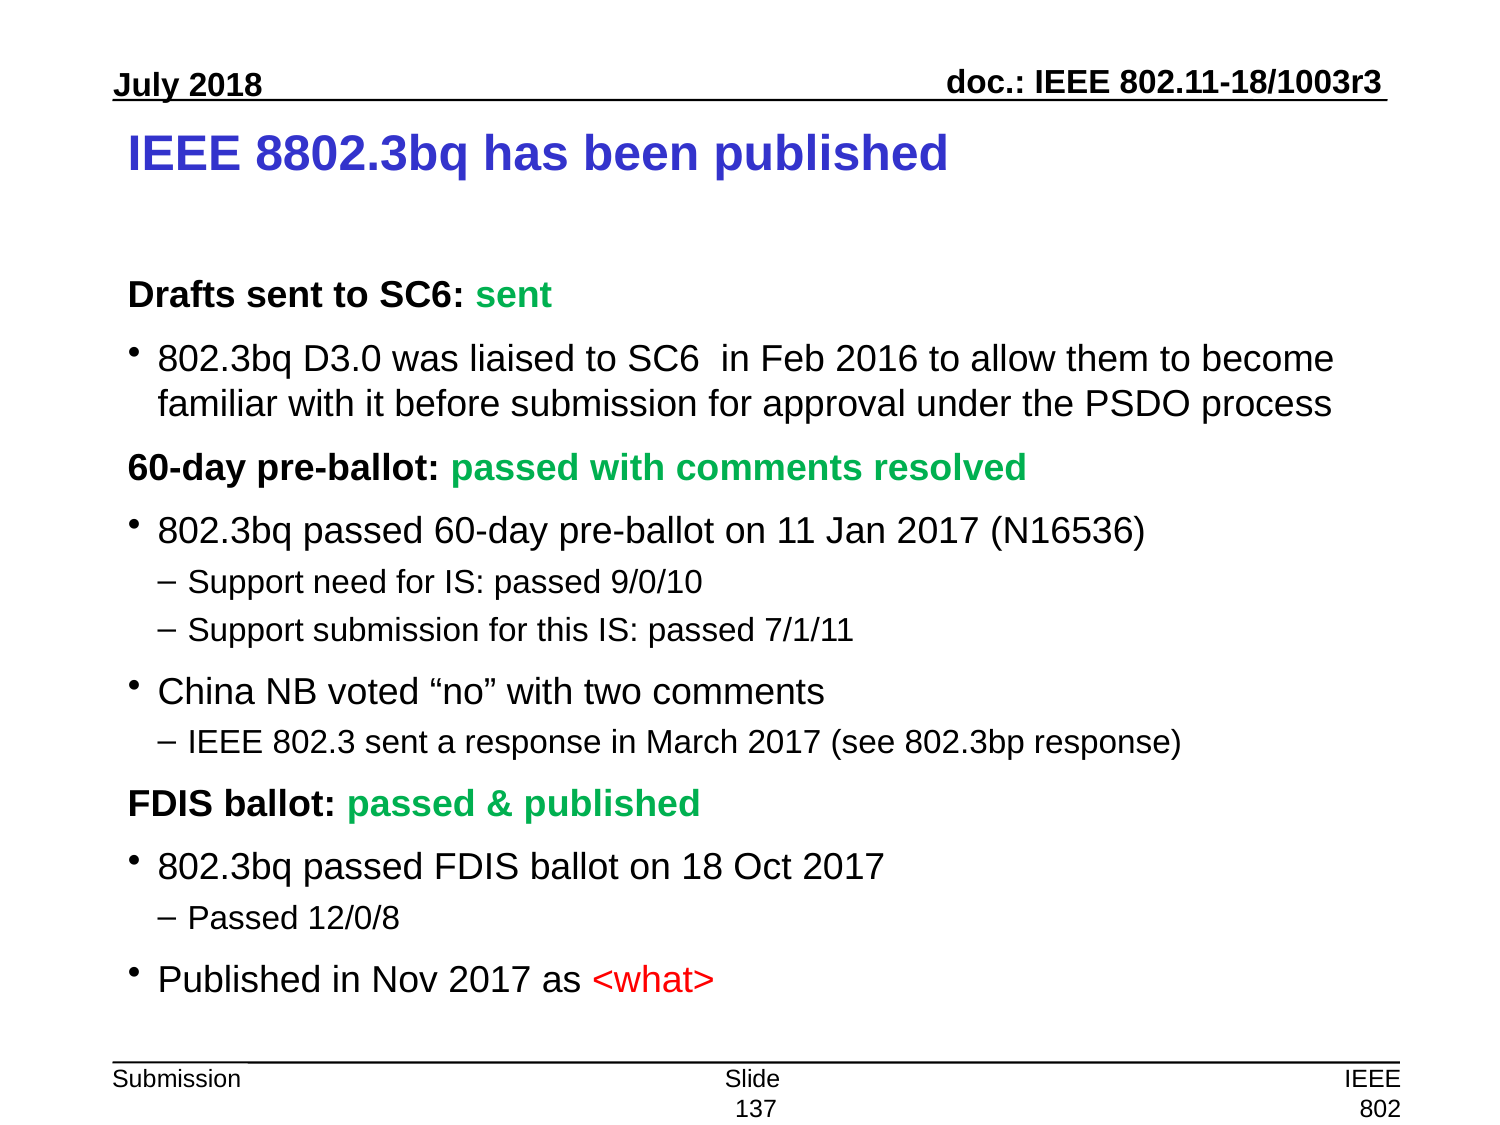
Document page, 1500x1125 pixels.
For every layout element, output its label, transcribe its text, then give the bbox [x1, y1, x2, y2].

footer IEEE 802 [1320, 1061, 1402, 1093]
slide_number Slide 137 [709, 1061, 803, 1093]
title IEEE 8802.3bq has been published [112, 112, 1388, 262]
list Drafts sent to SC6: sent 802.3bq D3.0 was liaised to SC6 in Feb 2016 to allow them to become familiar with it before submission for approval under the PSDO process 60-day pre-ballot: passed with comments resolved 802.3bq passed 60-day pre-ballot on 11 Jan 2017 (N16536) Support need for IS: passed 9/0/10 Support submission for this IS: passed 7/1/11 China NB voted “no” with two comments IEEE 802.3 sent a response in March 2017 (see 802.3bp response) FDIS ballot: passed & published 802.3bq passed FDIS ballot on 18 Oct 2017 Passed 12/0/8 Published in Nov 2017 as <what> [112, 262, 1388, 938]
